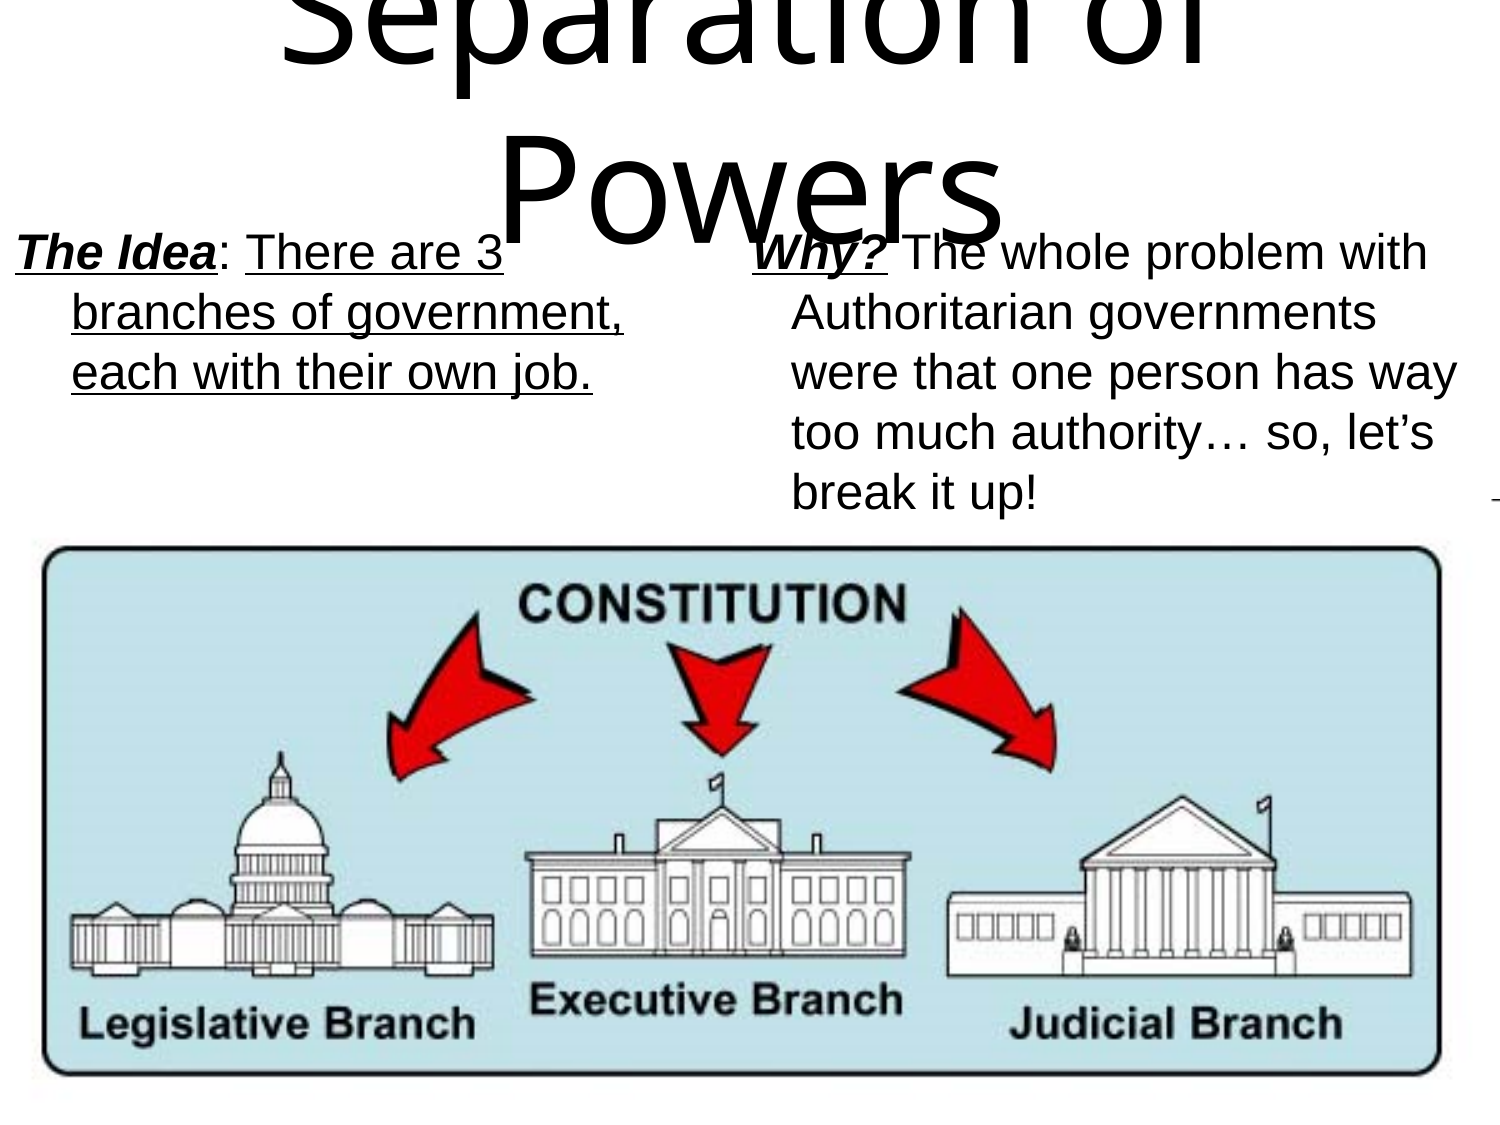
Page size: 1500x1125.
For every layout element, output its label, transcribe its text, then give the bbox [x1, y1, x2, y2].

picture [0, 499, 1500, 1125]
text_box The Idea: There are 3 branches of government, each with their own job. [0, 212, 675, 498]
title Separation of Powers [74, 0, 1426, 188]
text_box Why? The whole problem with Authoritarian governments were that one person has way too much authority… so, let’s break it up! [737, 212, 1500, 499]
